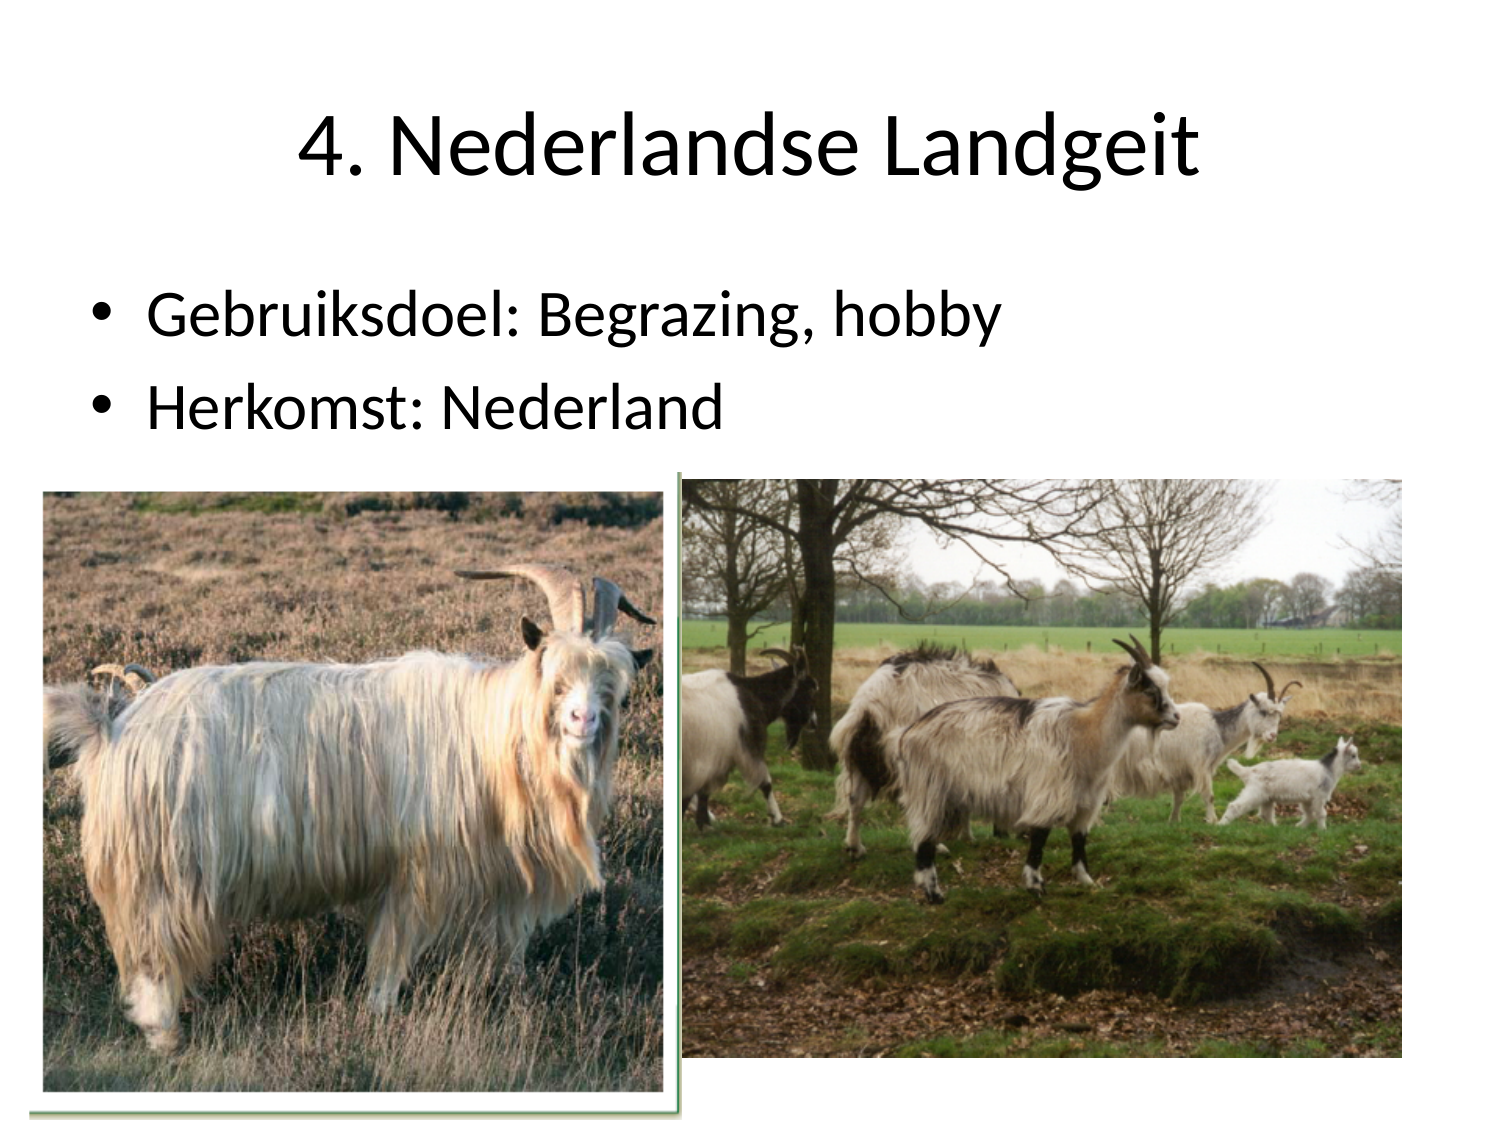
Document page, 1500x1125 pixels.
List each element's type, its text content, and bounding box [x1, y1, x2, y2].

picture [29, 472, 1402, 1120]
title 4. Nederlandse Landgeit [75, 45, 1425, 233]
list Gebruiksdoel: Begrazing, hobby Herkomst: Nederland [75, 262, 1425, 1005]
